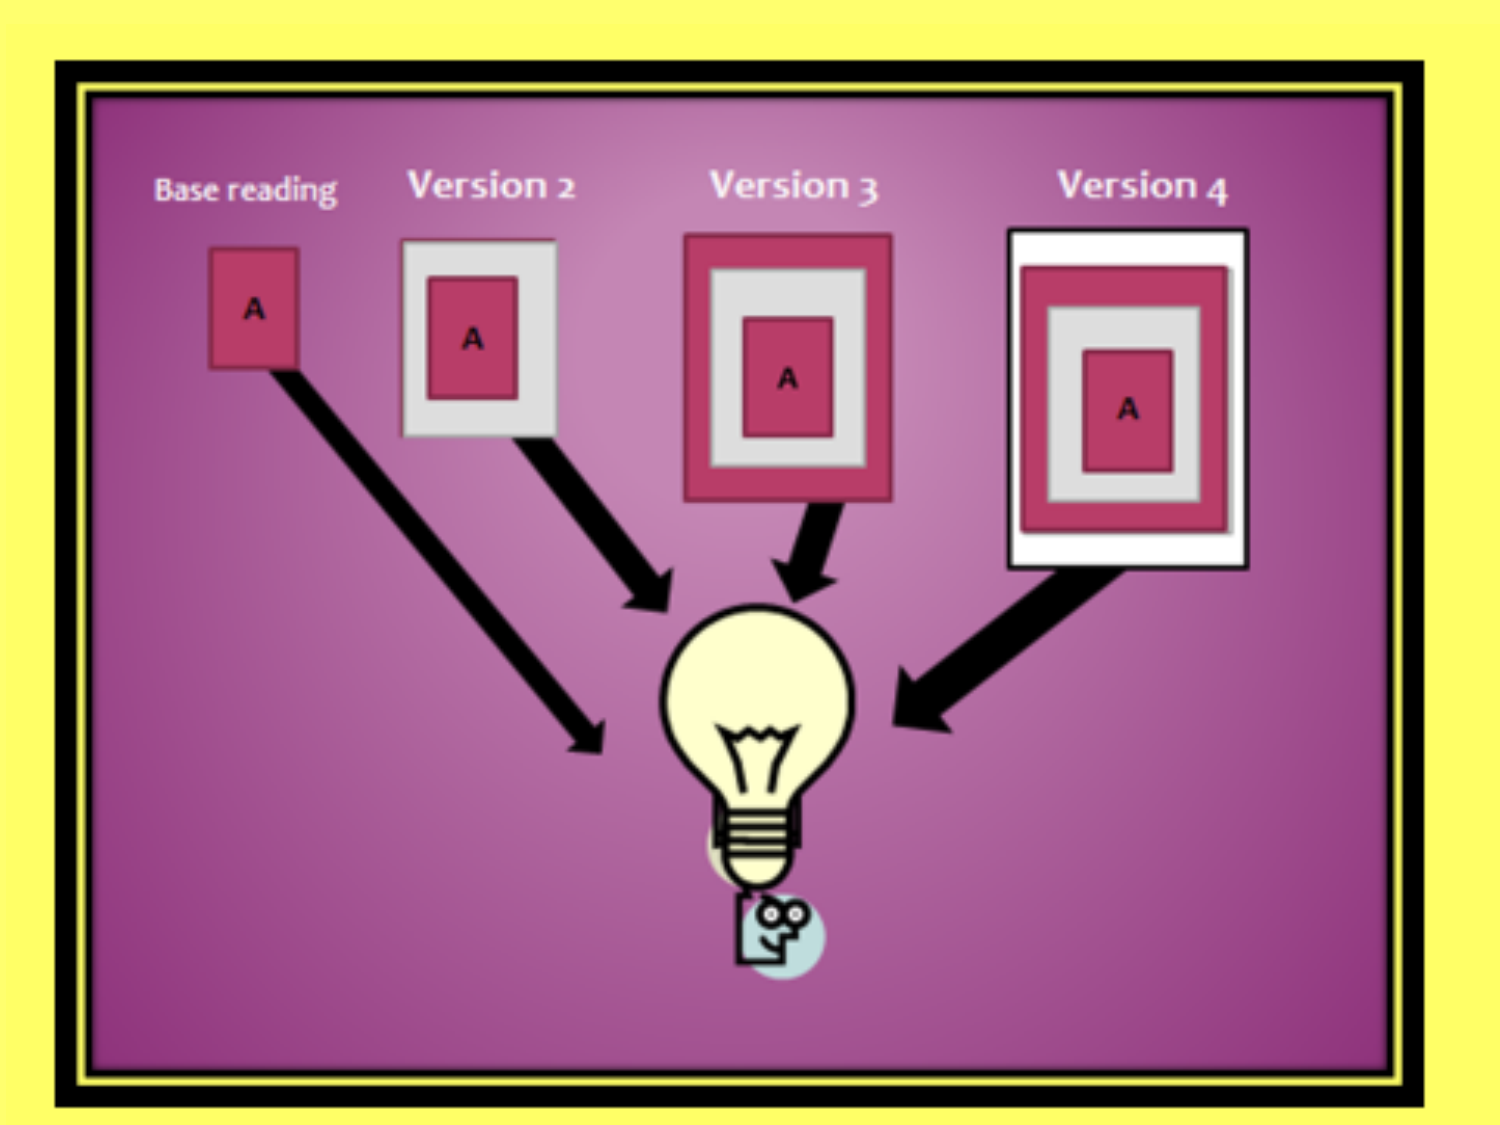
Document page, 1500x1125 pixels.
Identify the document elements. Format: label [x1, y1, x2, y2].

list [5, 24, 1500, 1125]
